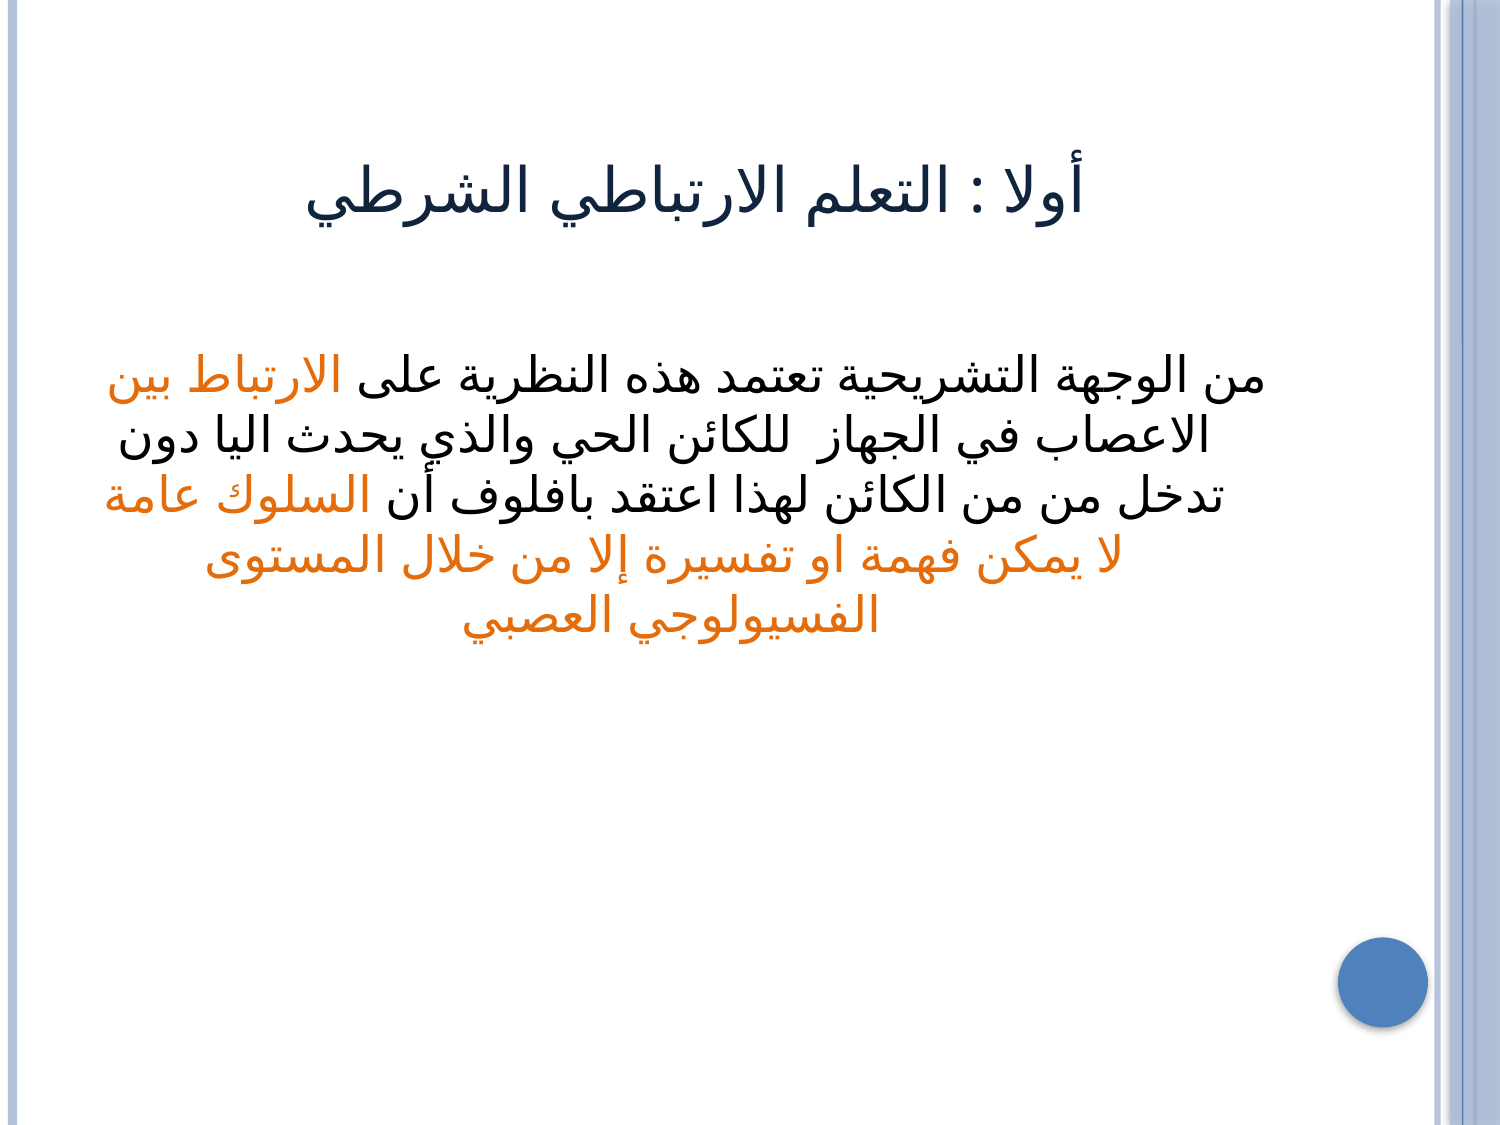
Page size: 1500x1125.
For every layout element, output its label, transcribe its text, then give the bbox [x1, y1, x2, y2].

list من الوجهة التشريحية تعتمد هذه النظرية على الارتباط بين الاعصاب في الجهاز للكائن الحي والذي يحدث اليا دون تدخل من من الكائن لهذا اعتقد بافلوف أن السلوك عامة لا يمكن فهمة او تفسيرة إلا من خلال المستوى الفسيولوجي العصبي [75, 262, 1300, 1062]
title أولا : التعلم الارتباطي الشرطي [75, 45, 1300, 233]
